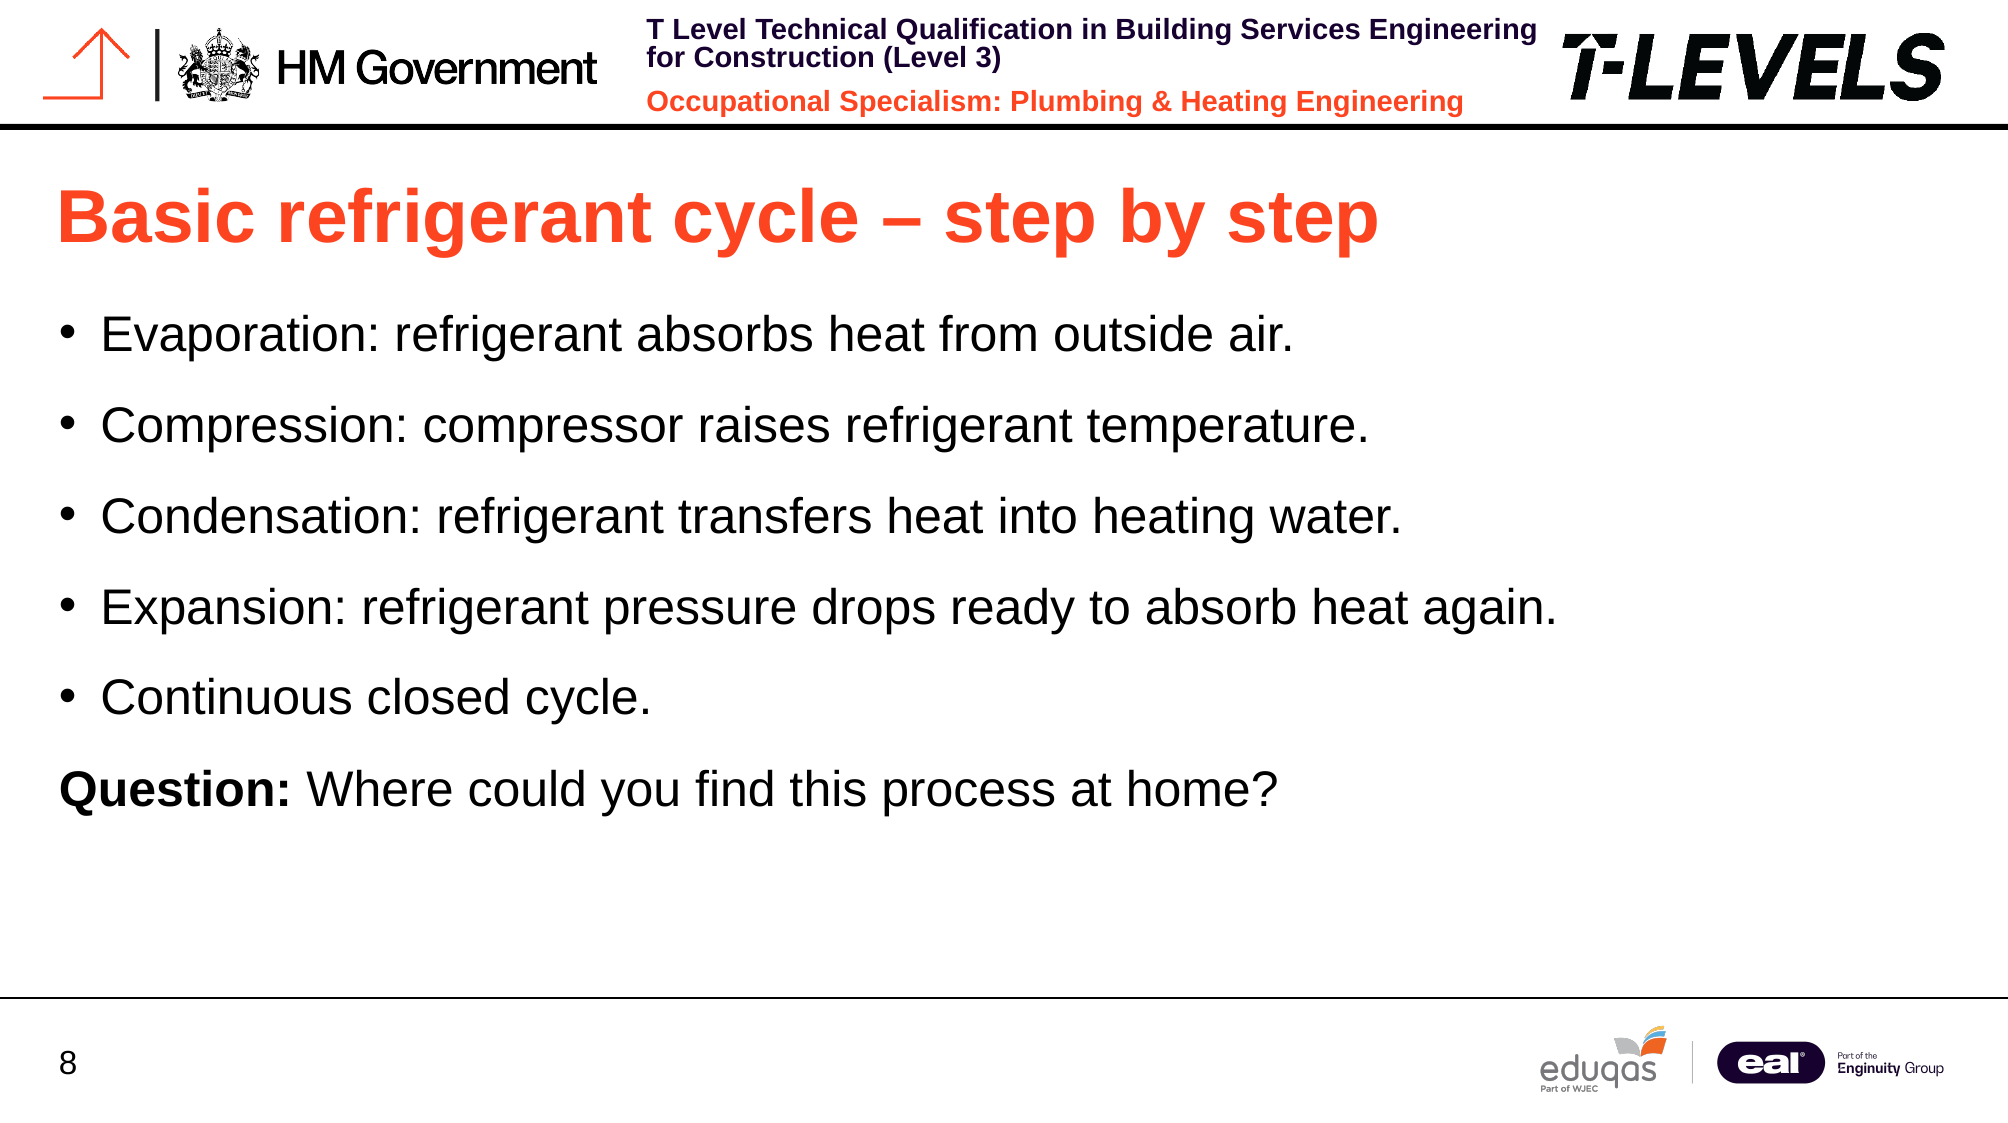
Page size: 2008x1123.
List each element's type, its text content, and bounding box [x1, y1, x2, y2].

picture [1543, 25, 1964, 108]
picture [155, 28, 597, 102]
picture [1535, 1021, 1949, 1097]
list Evaporation: refrigerant absorbs heat from outside air. Compression: compressor raises refrigerant temperature. Condensation: refrigerant transfers heat into heating water. Expansion: refrigerant pressure drops ready to absorb heat again. Continuous closed cycle. Question: Where could you find this process at home? [59, 295, 1951, 1006]
picture [38, 27, 136, 100]
title Basic refrigerant cycle – step by step [41, 111, 1949, 314]
